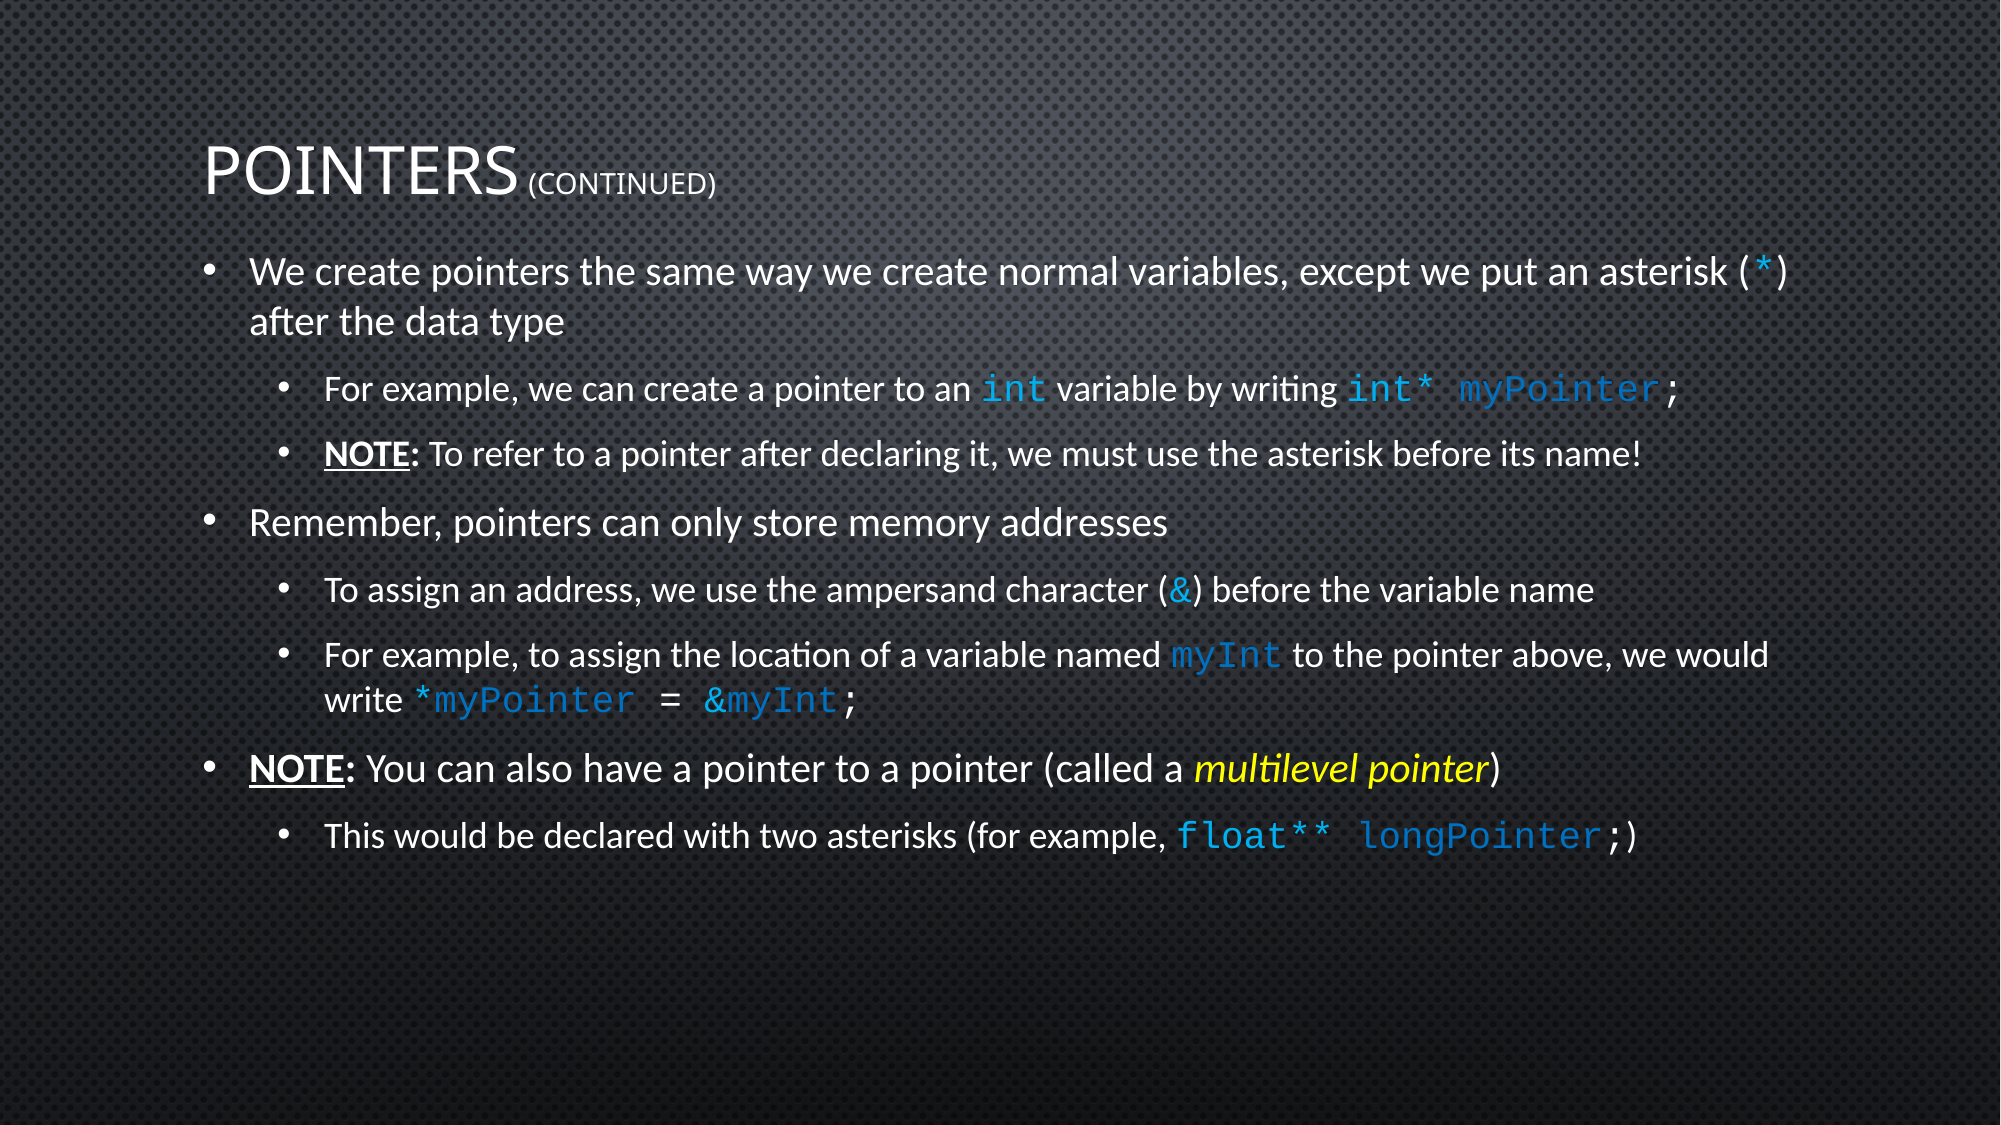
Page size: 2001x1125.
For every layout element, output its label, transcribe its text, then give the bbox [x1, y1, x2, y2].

title Pointers (Continued) [187, 99, 1813, 236]
list We create pointers the same way we create normal variables, except we put an asterisk (*) after the data type For example, we can create a pointer to an int variable by writing int* myPointer; NOTE: To refer to a pointer after declaring it, we must use the asterisk before its name! Remember, pointers can only store memory addresses To assign an address, we use the ampersand character (&) before the variable name For example, to assign the location of a variable named myInt to the pointer above, we would write *myPointer = &myInt; NOTE: You can also have a pointer to a pointer (called a multilevel pointer) This would be declared with two asterisks (for example, float** longPointer;) [187, 236, 1843, 950]
